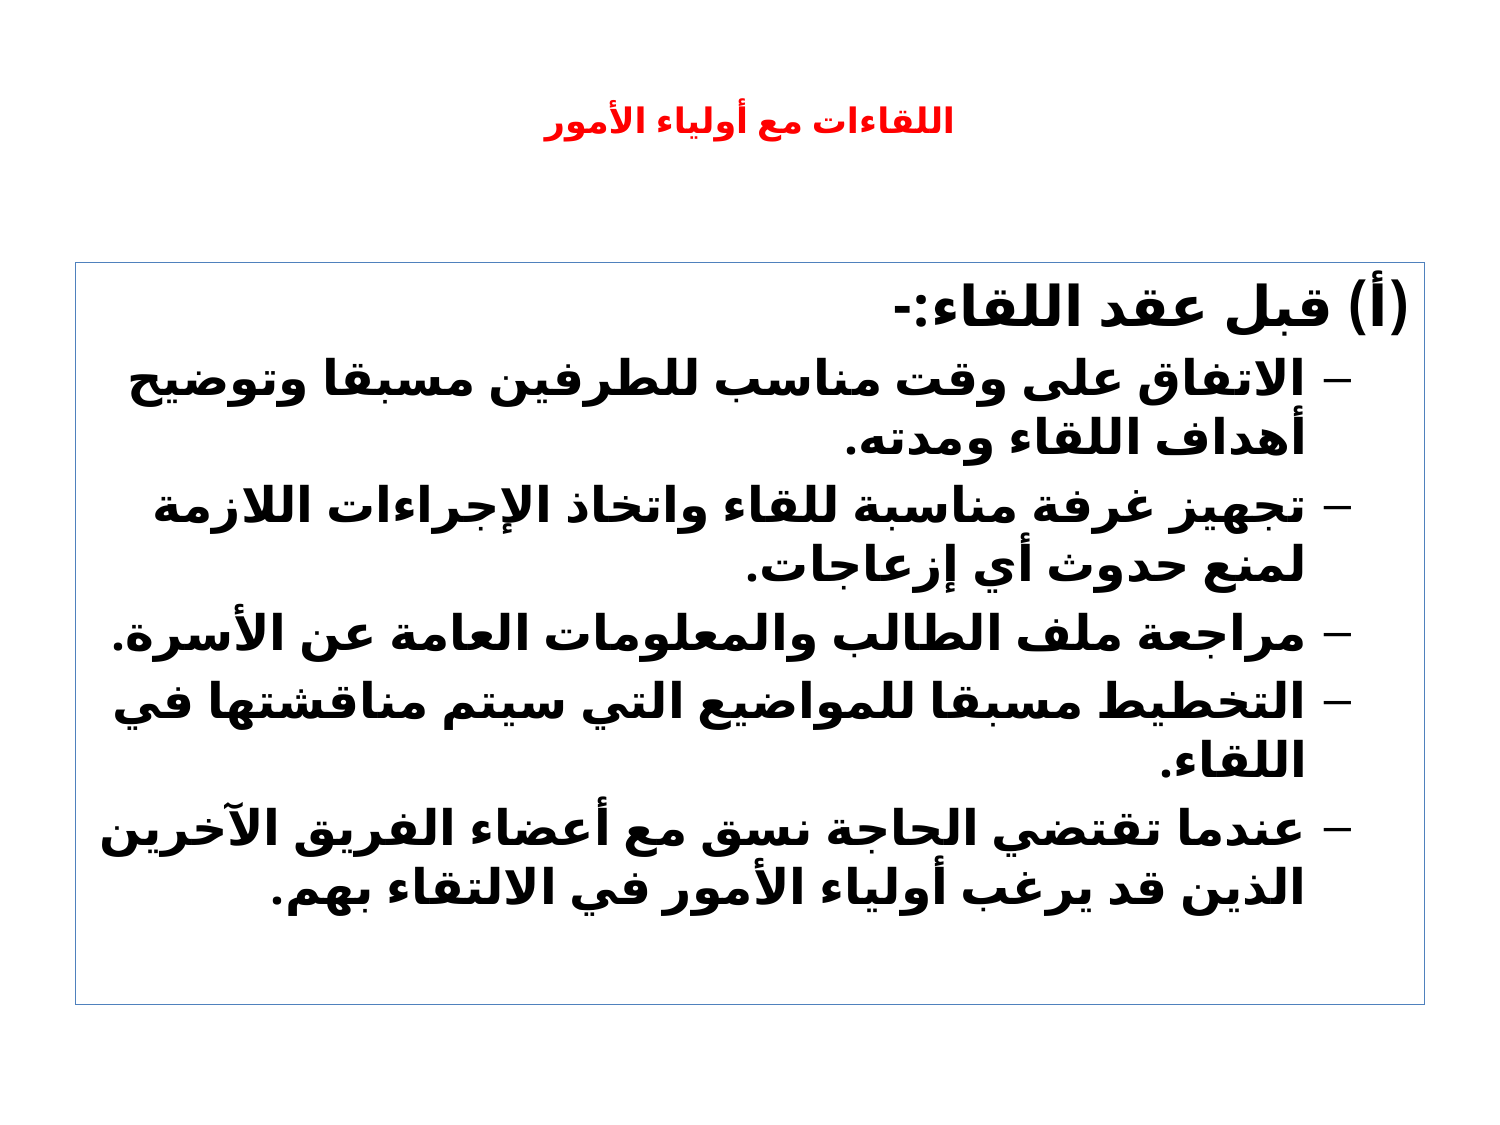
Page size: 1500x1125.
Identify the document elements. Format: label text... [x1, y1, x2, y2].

list (أ) قبل عقد اللقاء:- الاتفاق على وقت مناسب للطرفين مسبقا وتوضيح أهداف اللقاء ومدته. تجهيز غرفة مناسبة للقاء واتخاذ الإجراءات اللازمة لمنع حدوث أي إزعاجات. مراجعة ملف الطالب والمعلومات العامة عن الأسرة. التخطيط مسبقا للمواضيع التي سيتم مناقشتها في اللقاء. عندما تقتضي الحاجة نسق مع أعضاء الفريق الآخرين الذين قد يرغب أولياء الأمور في الالتقاء بهم. [75, 262, 1425, 1005]
title اللقاءات مع أولياء الأمور [75, 45, 1425, 233]
